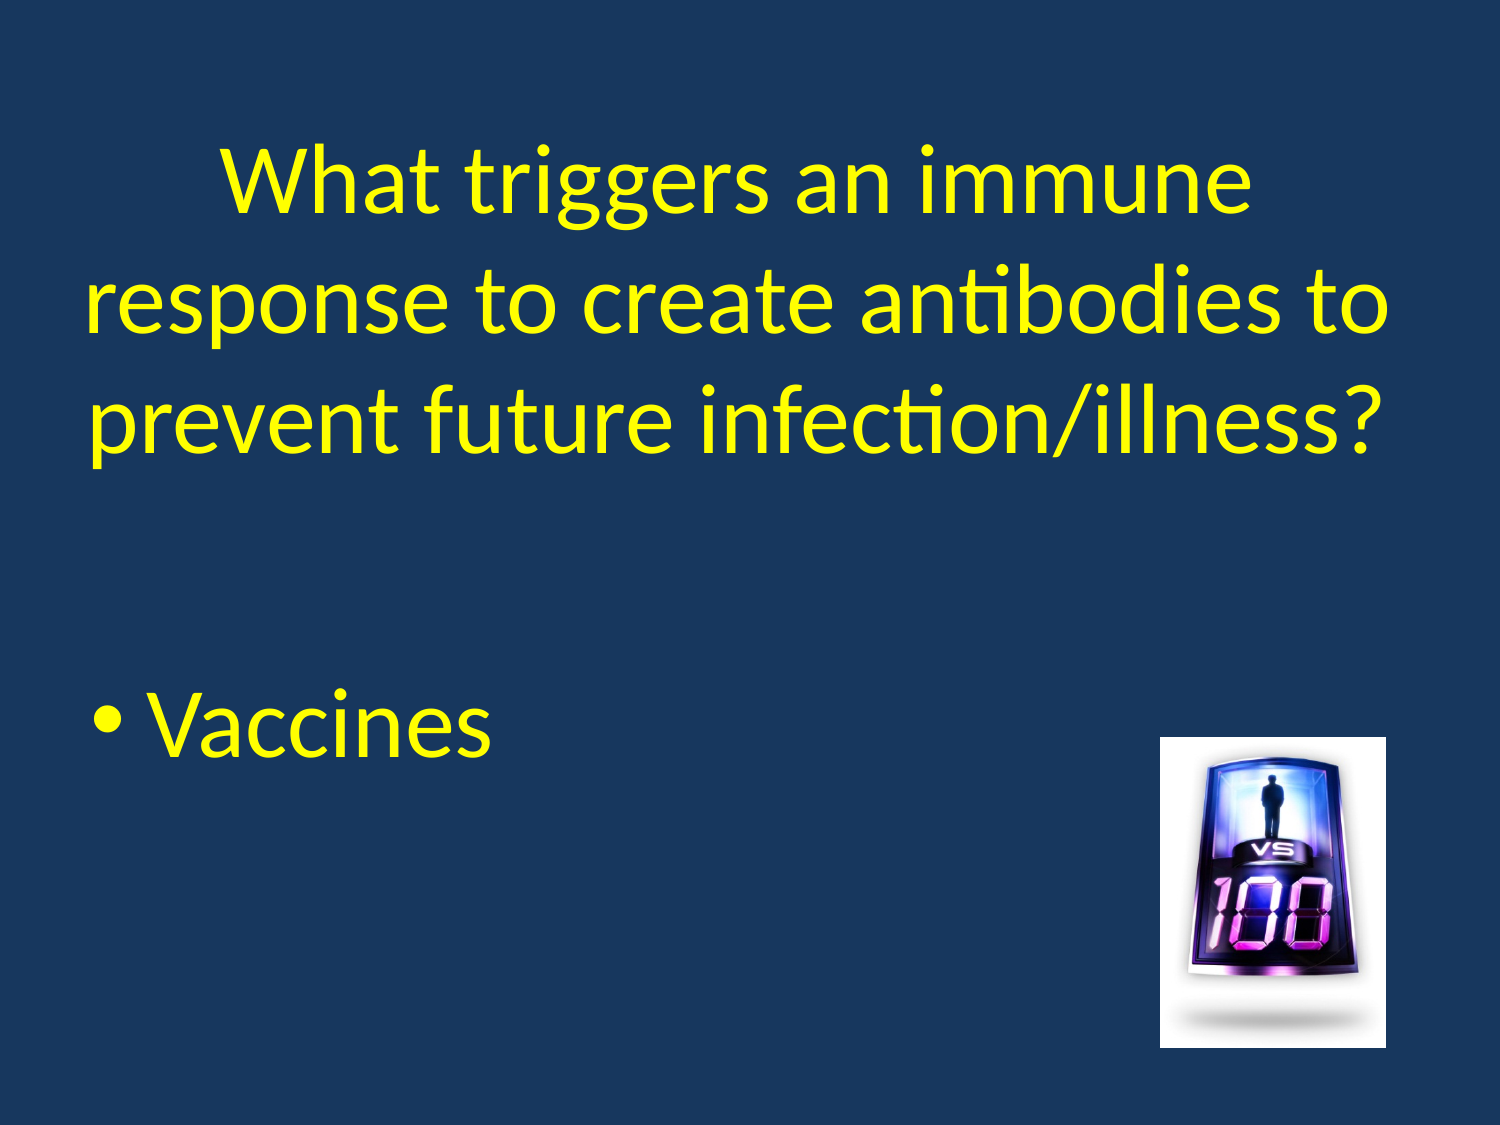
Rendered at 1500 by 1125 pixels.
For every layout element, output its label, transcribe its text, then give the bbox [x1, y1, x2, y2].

title What triggers an immune response to create antibodies to prevent future infection/illness? [62, 200, 1413, 388]
picture [1160, 737, 1386, 1049]
list Vaccines [75, 650, 1425, 825]
